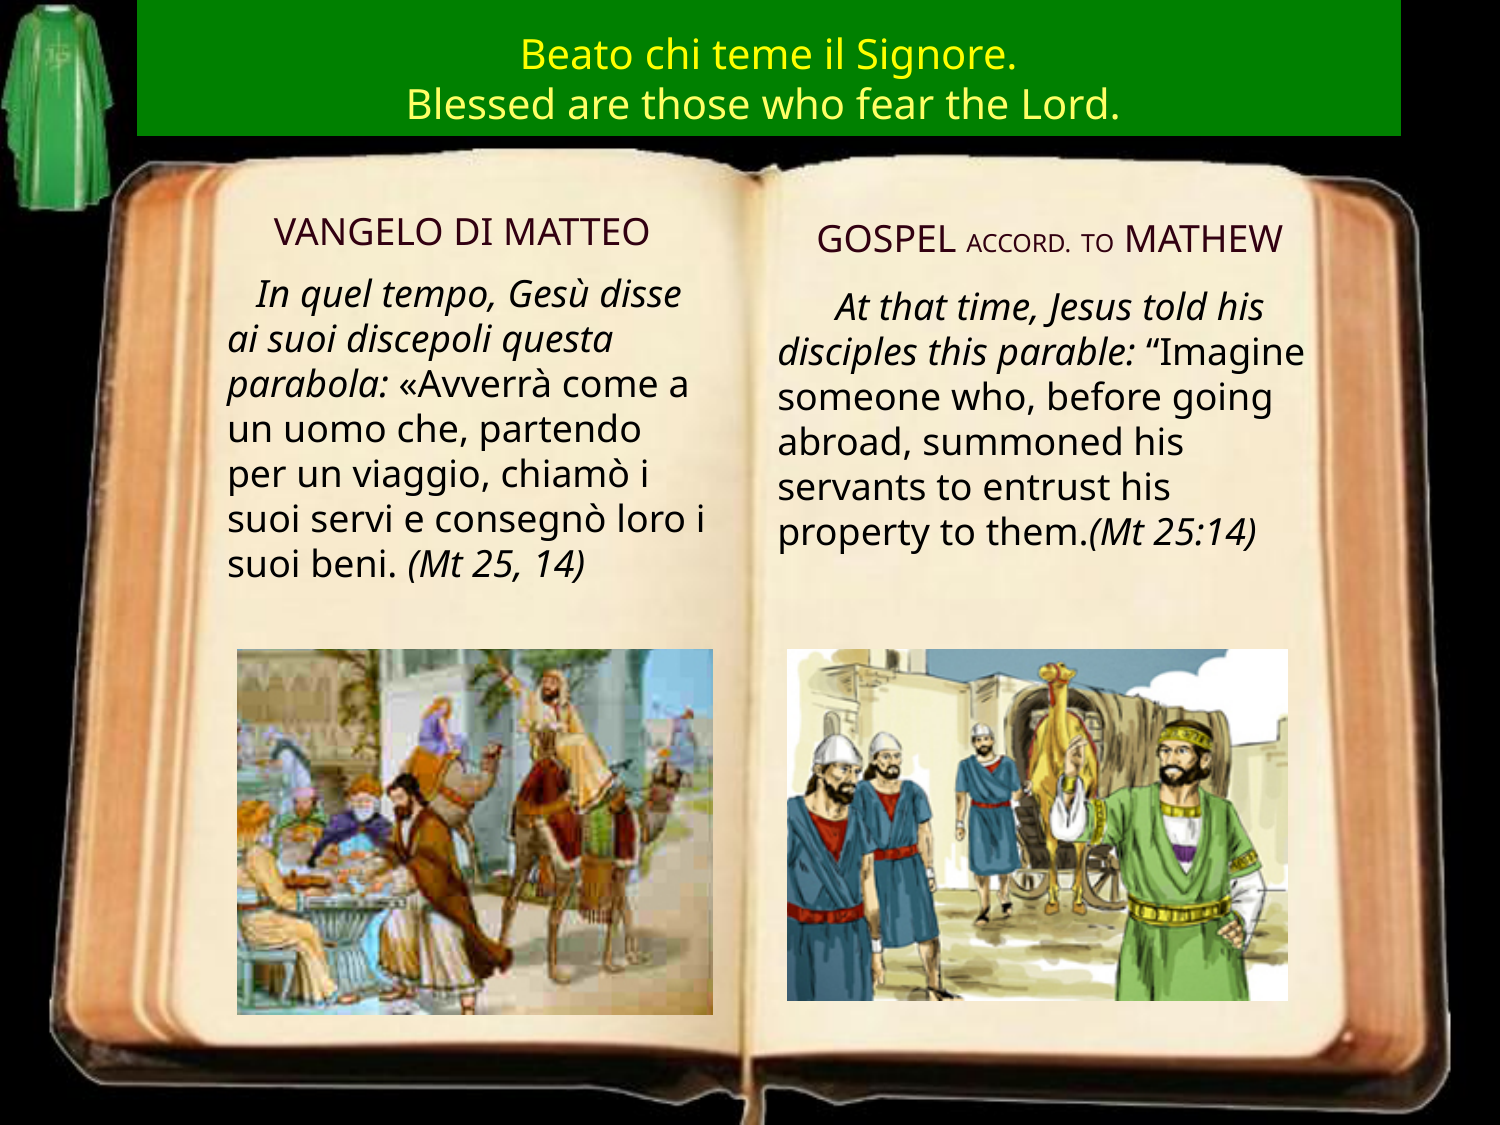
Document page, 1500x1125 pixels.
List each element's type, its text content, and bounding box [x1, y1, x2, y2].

text_box VANGELO DI MATTEO [162, 199, 763, 261]
picture [0, 0, 1500, 1125]
text_box At that time, Jesus told his disciples this parable: “Imagine someone who, before going abroad, summoned his servants to entrust his property to them.(Mt 25:14) [762, 274, 1338, 561]
text_box In quel tempo, Gesù disse ai suoi discepoli questa parabola: «Avverrà come a un uomo che, partendo per un viaggio, chiamò i suoi servi e consegnò loro i suoi beni. (Mt 25, 14) [212, 262, 725, 593]
text_box Beato chi teme il Signore. Blessed are those who fear the Lord. [137, 0, 1400, 136]
title GOSPEL ACCORD. TO MATHEW [725, 212, 1375, 263]
